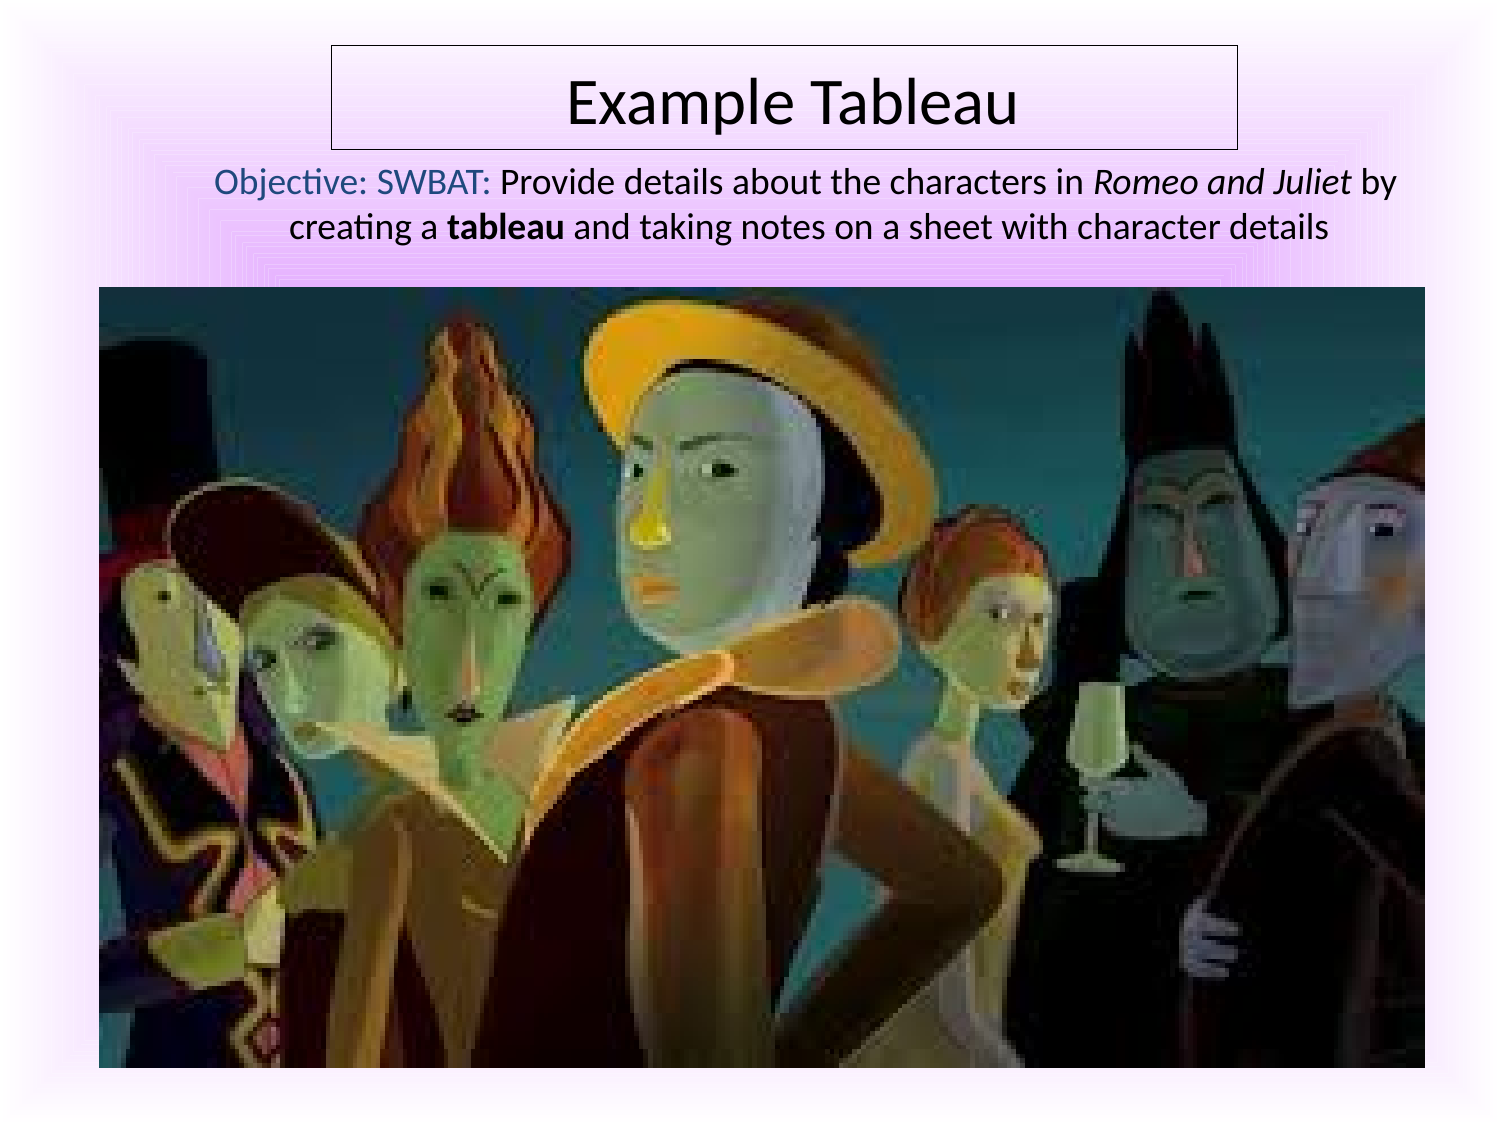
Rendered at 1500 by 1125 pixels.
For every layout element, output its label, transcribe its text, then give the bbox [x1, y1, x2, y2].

picture [99, 287, 1426, 1069]
title Example Tableau [331, 45, 1238, 149]
text_box Objective: SWBAT: Provide details about the characters in Romeo and Juliet by creating a tableau and taking notes on a sheet with character details [95, 149, 1438, 255]
